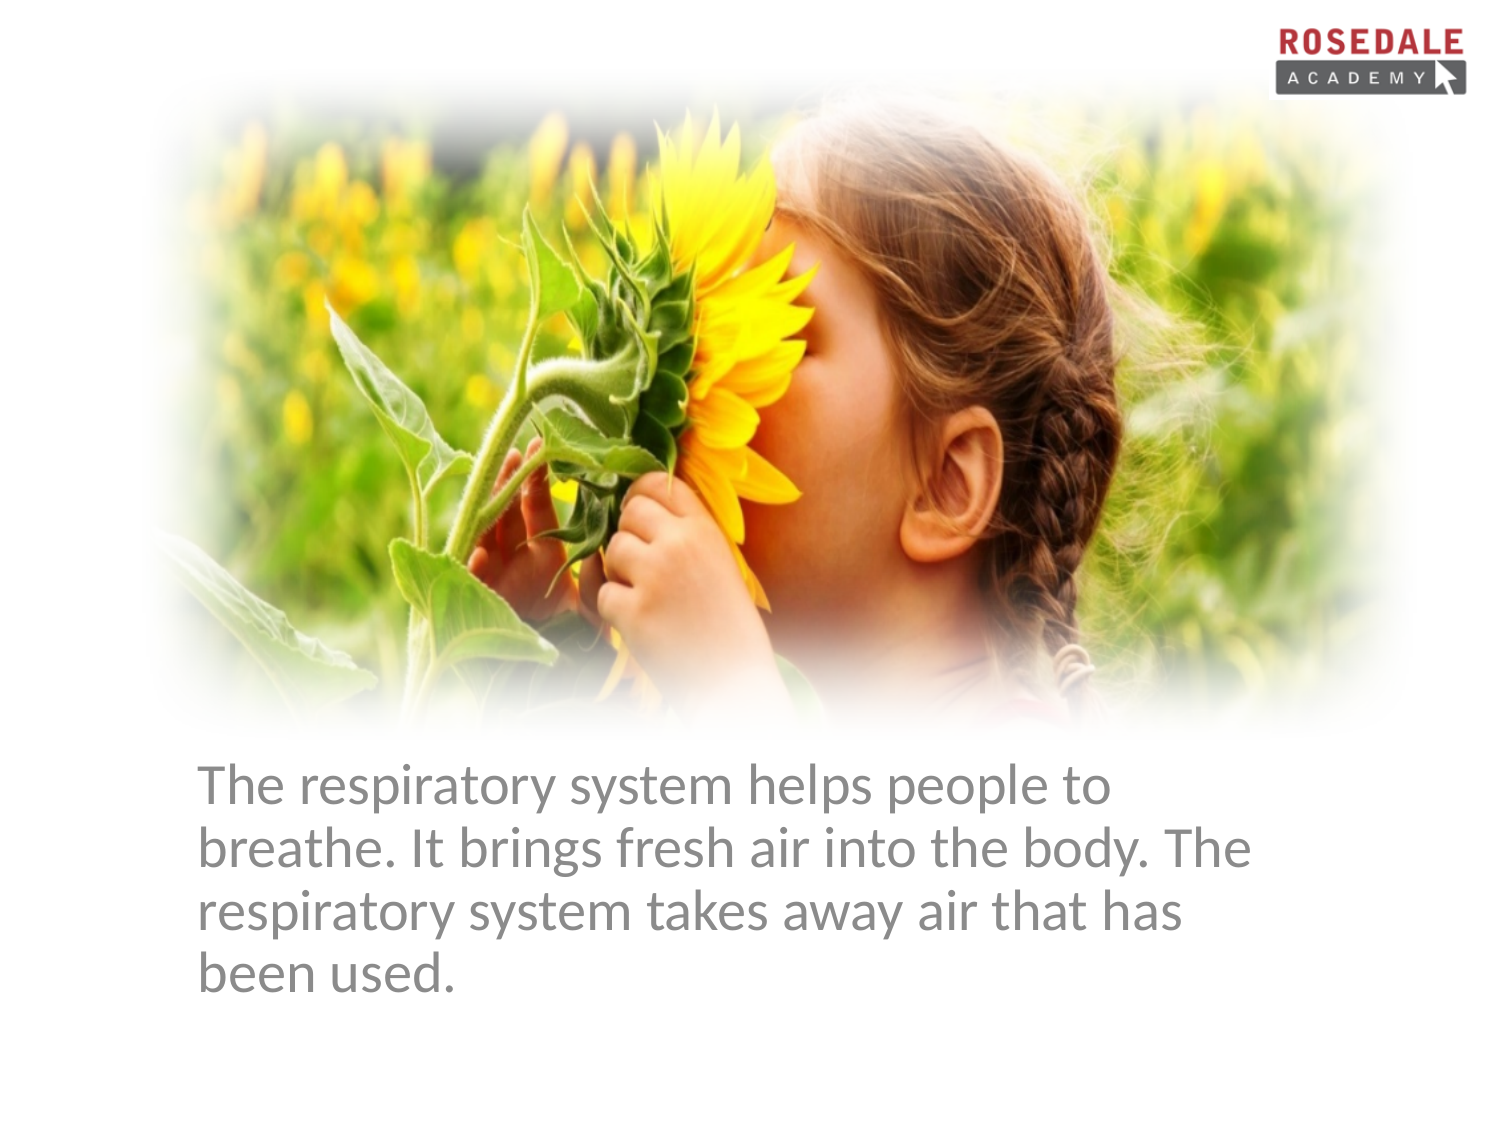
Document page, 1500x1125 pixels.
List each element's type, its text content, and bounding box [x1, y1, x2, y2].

picture [135, 22, 1472, 747]
list The respiratory system helps people to breathe. It brings fresh air into the body. The respiratory system takes away air that has been used. [183, 747, 1302, 1089]
